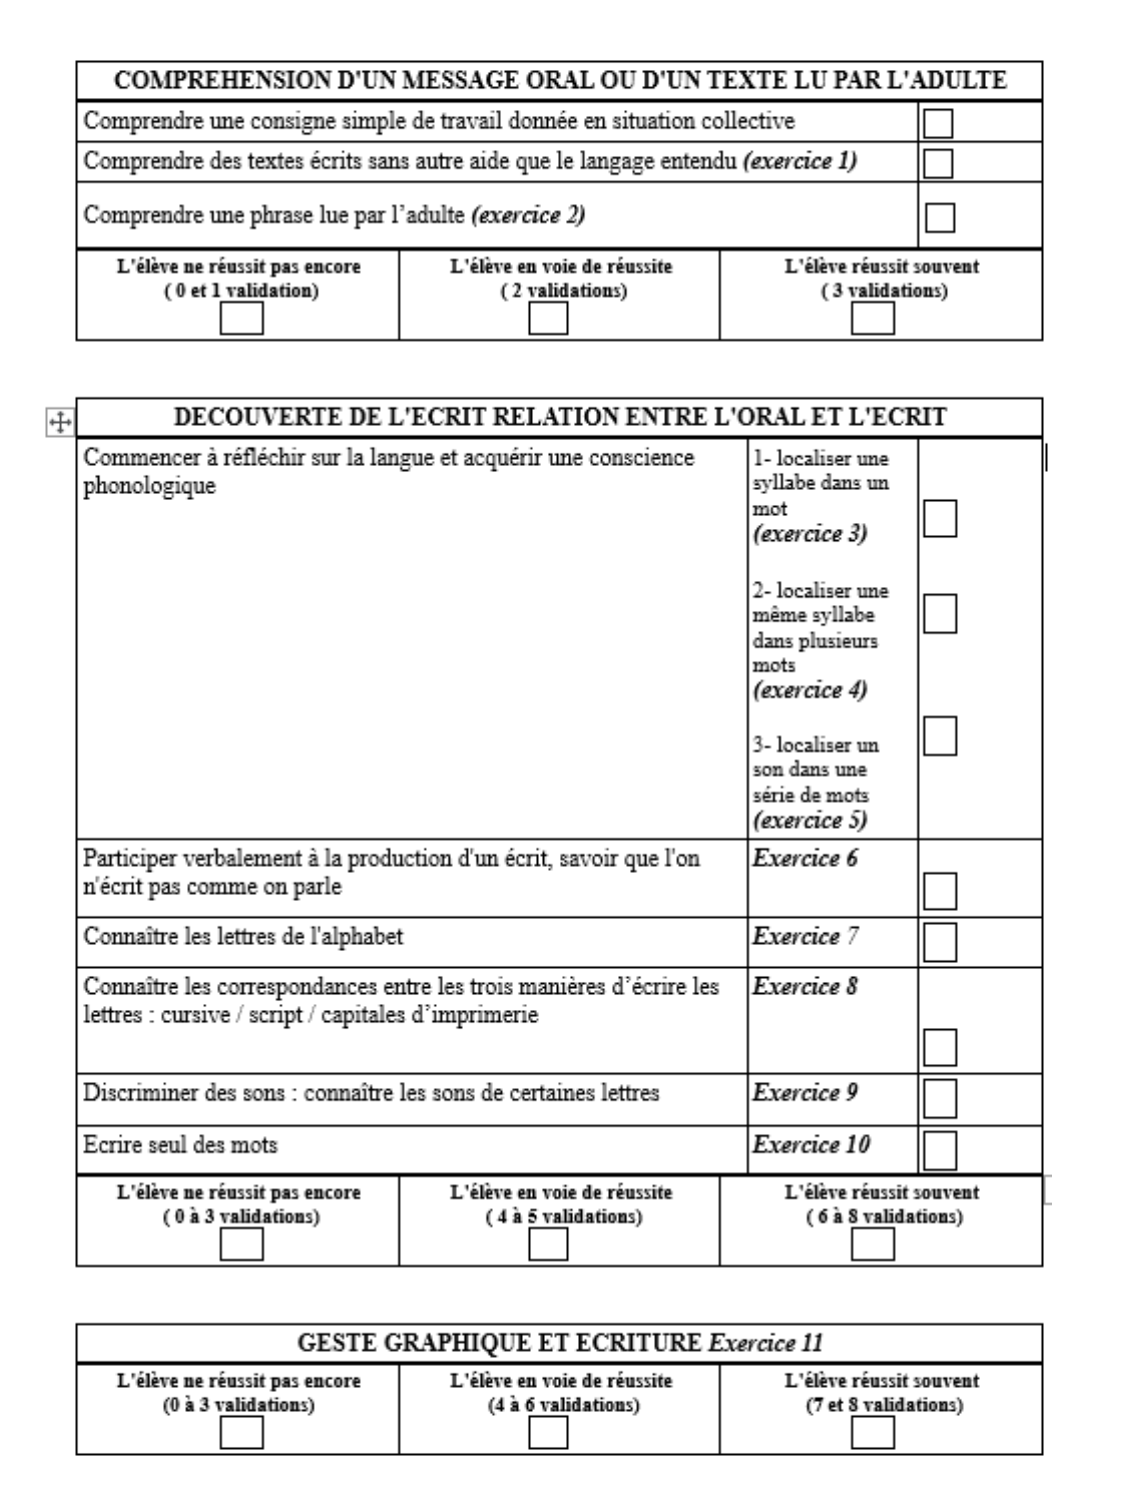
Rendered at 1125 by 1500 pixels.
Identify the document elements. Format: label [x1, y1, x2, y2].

picture [40, 31, 1052, 1469]
